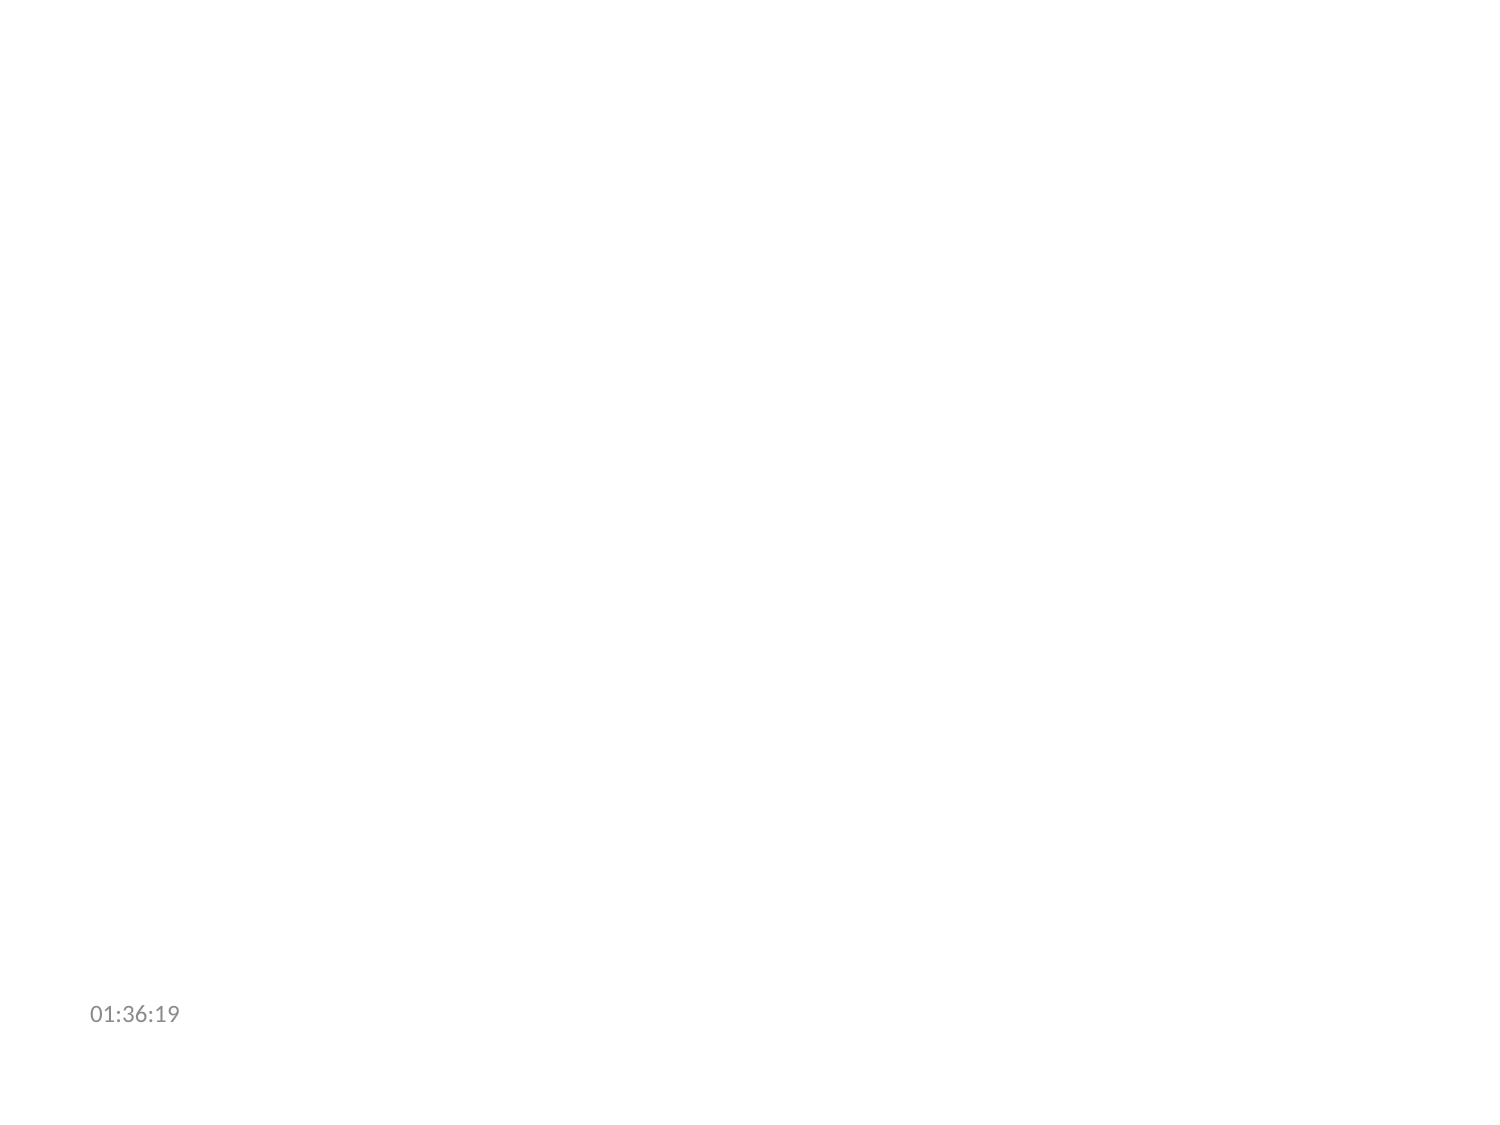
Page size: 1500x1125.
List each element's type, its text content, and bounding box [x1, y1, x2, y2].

text_box 15:35:09 [75, 982, 425, 1043]
